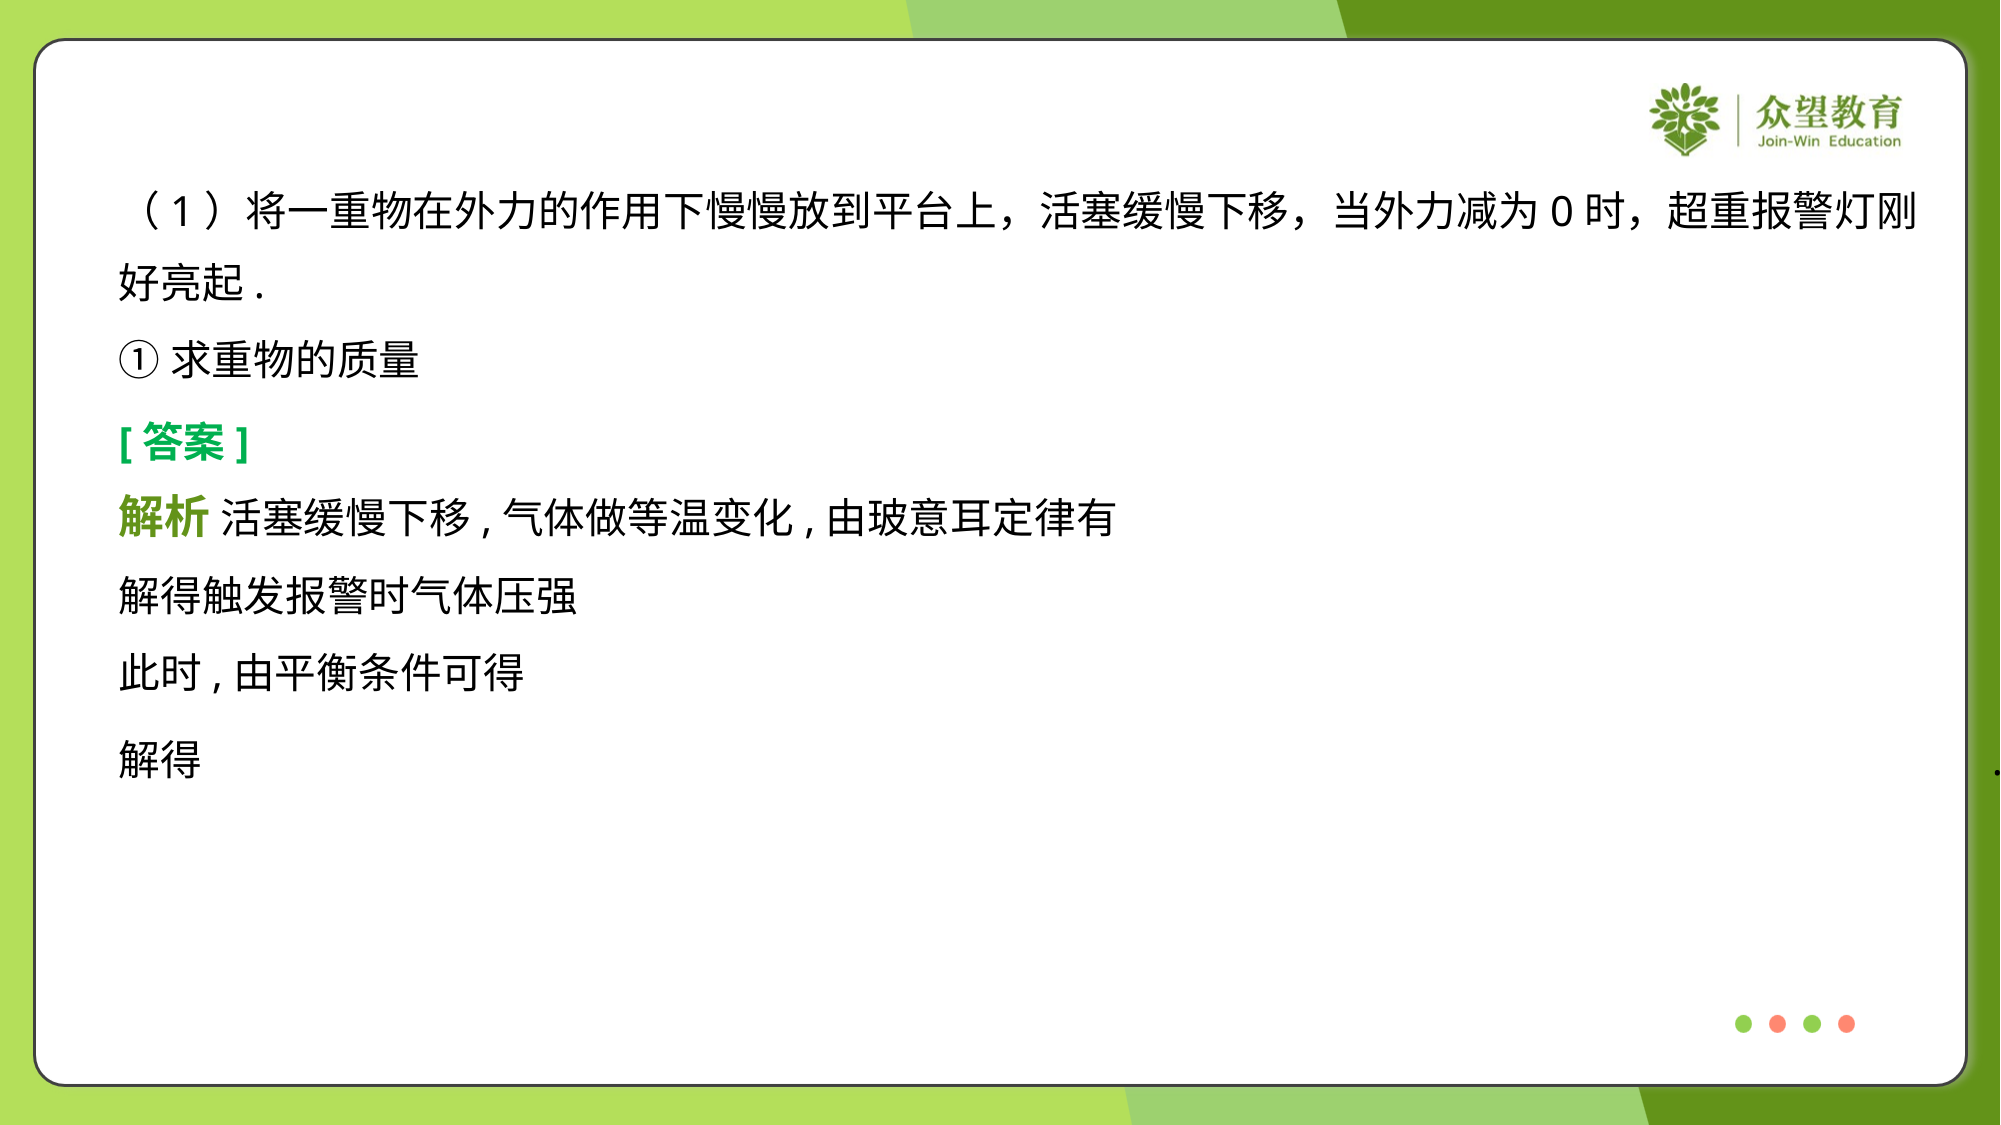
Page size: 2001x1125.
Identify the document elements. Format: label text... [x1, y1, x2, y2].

text_box （1）将一重物在外力的作用下慢慢放到平台上，活塞缓慢下移，当外力减为0时，超重报警灯刚 好亮起. [118, 159, 1883, 300]
picture [0, 0, 2000, 1125]
